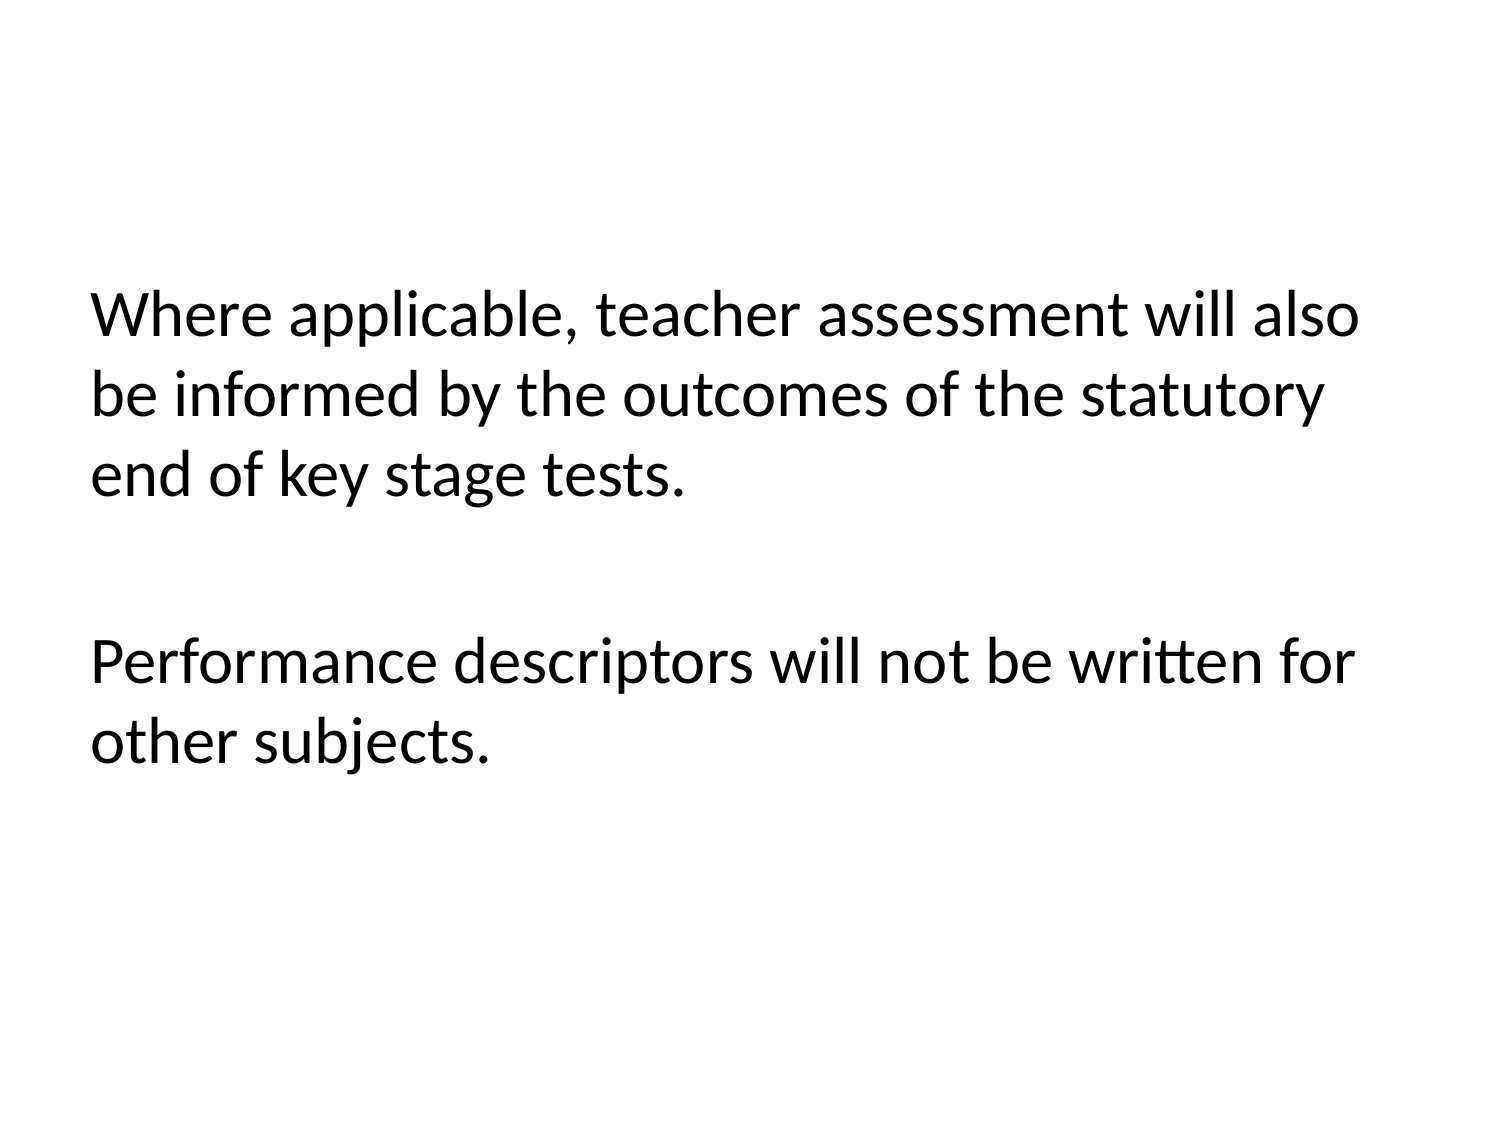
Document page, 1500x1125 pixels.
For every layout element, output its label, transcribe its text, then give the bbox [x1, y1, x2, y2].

list Where applicable, teacher assessment will also be informed by the outcomes of the statutory end of key stage tests. Performance descriptors will not be written for other subjects. [75, 262, 1425, 1005]
